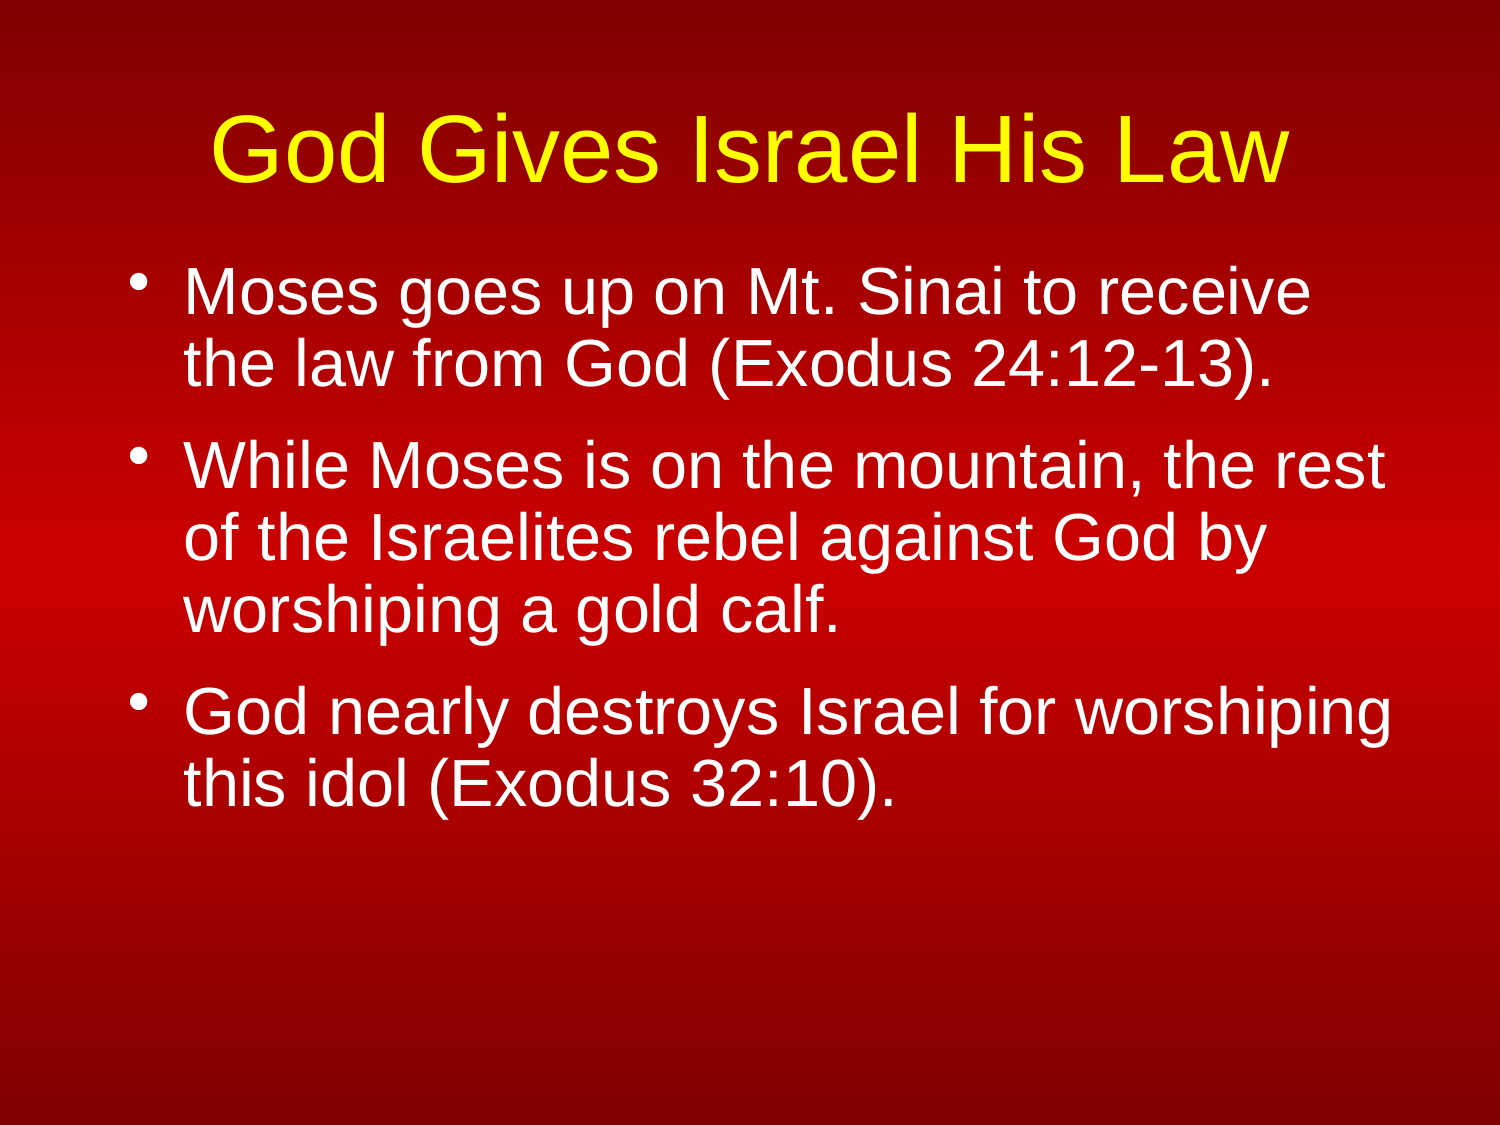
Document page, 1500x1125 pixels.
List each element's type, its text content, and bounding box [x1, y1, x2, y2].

title God Gives Israel His Law [37, 50, 1463, 238]
list Moses goes up on Mt. Sinai to receive the law from God (Exodus 24:12-13). While Moses is on the mountain, the rest of the Israelites rebel against God by worshiping a gold calf. God nearly destroys Israel for worshiping this idol (Exodus 32:10). [112, 249, 1438, 925]
